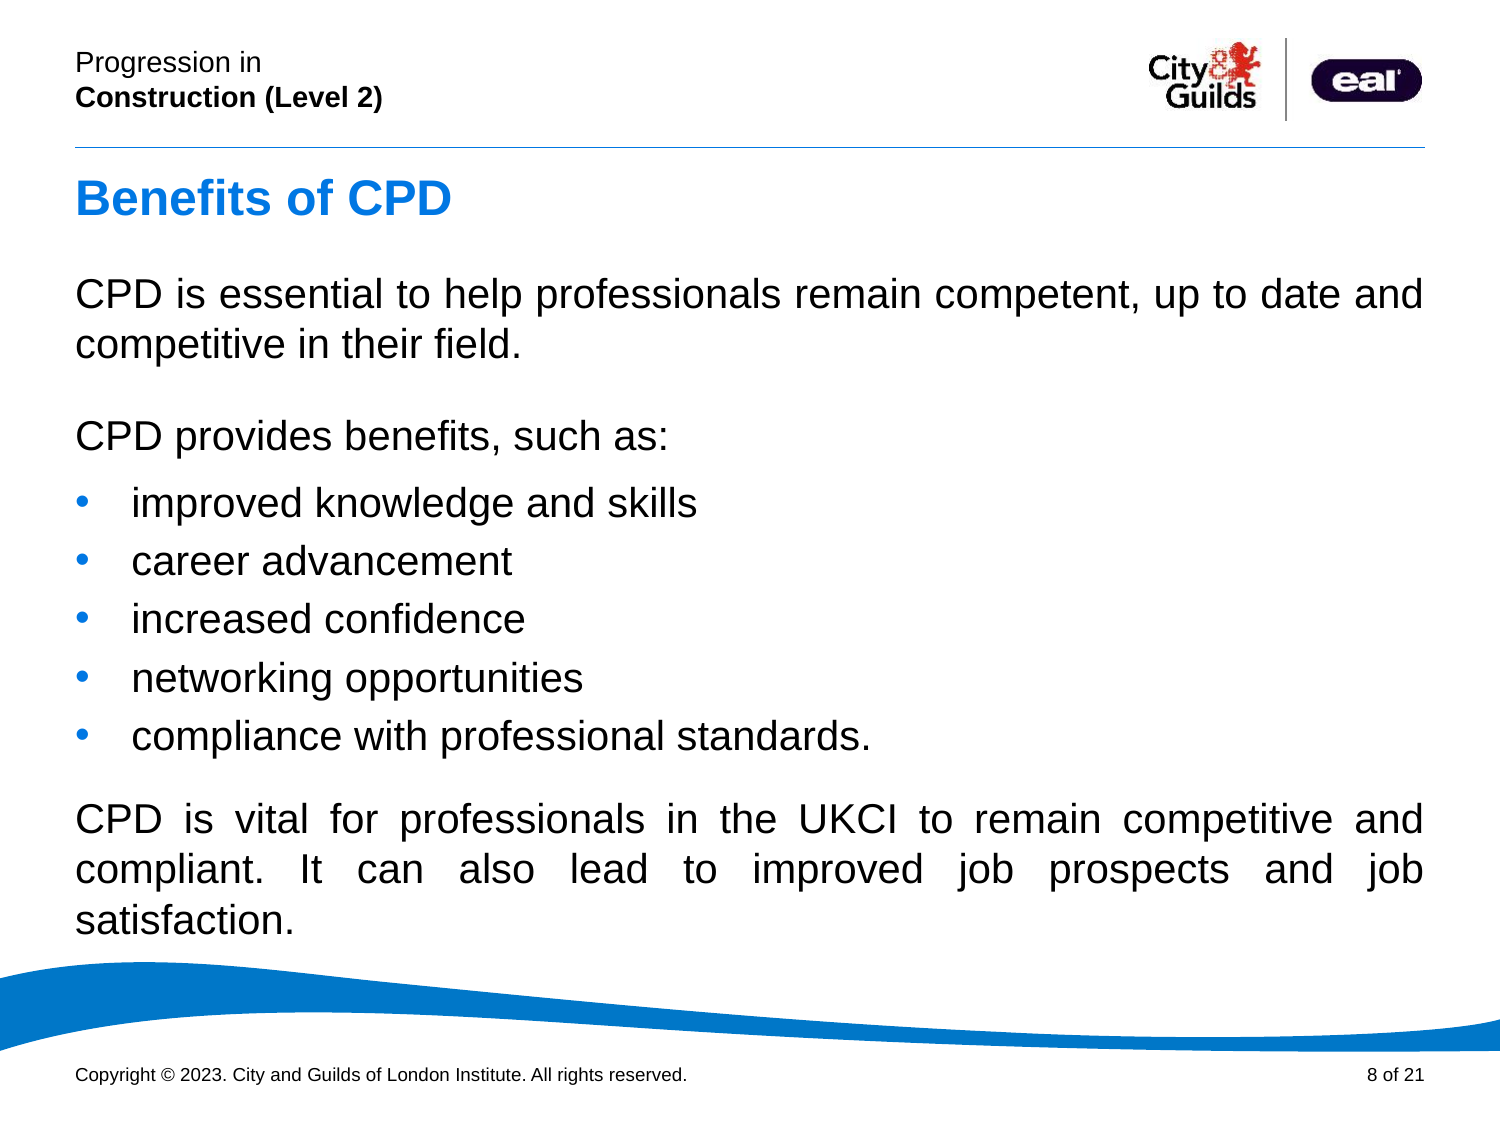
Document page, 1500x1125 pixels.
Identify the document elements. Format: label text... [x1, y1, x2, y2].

picture [1149, 38, 1422, 121]
list CPD is essential to help professionals remain competent, up to date and competitive in their field. CPD provides benefits, such as: improved knowledge and skills career advancement increased confidence networking opportunities compliance with professional standards. CPD is vital for professionals in the UKCI to remain competitive and compliant. It can also lead to improved job prospects and job satisfaction. [74, 266, 1426, 901]
title Benefits of CPD [74, 165, 1426, 229]
